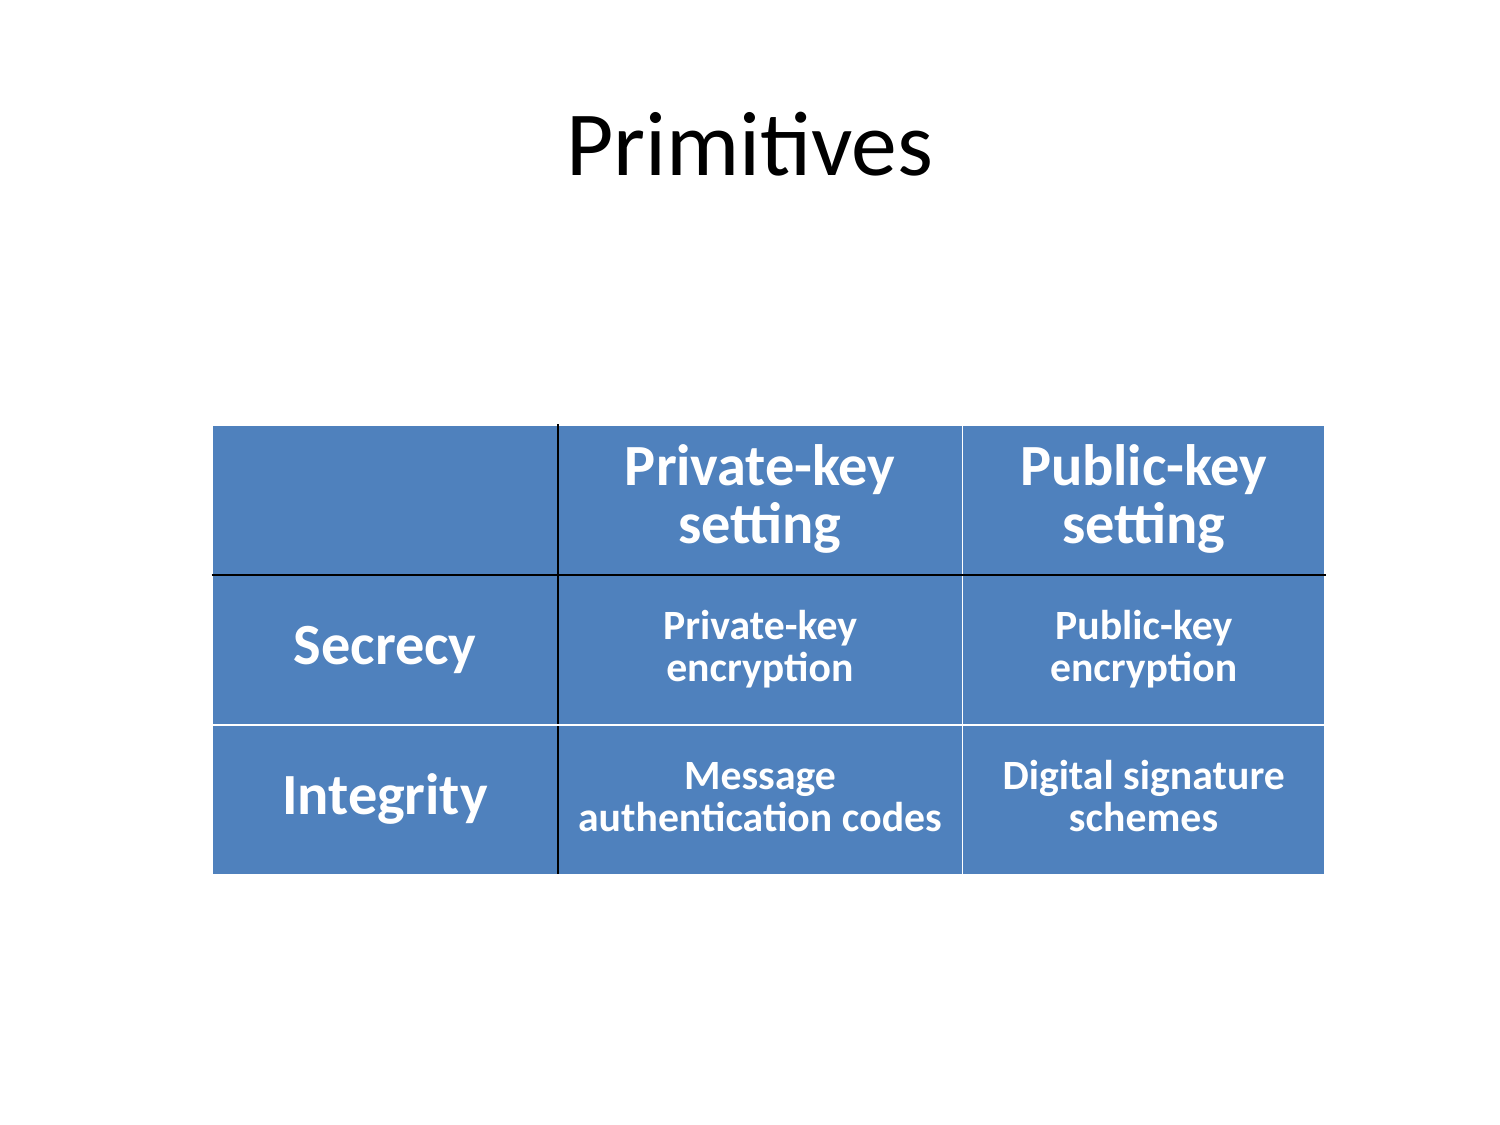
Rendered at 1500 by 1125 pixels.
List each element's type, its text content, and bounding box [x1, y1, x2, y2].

table_cell Public-key encryption [963, 576, 1324, 724]
table_cell Secrecy [213, 576, 557, 724]
table_cell Digital signature schemes [963, 726, 1324, 874]
title Primitives [75, 45, 1425, 233]
table_cell Integrity [213, 726, 557, 874]
table_cell Private-key encryption [559, 576, 962, 724]
table_header [213, 426, 557, 574]
table_cell Message authentication codes [559, 726, 962, 874]
table_header Private-key setting [559, 426, 962, 574]
table_header Public-key setting [963, 426, 1324, 574]
